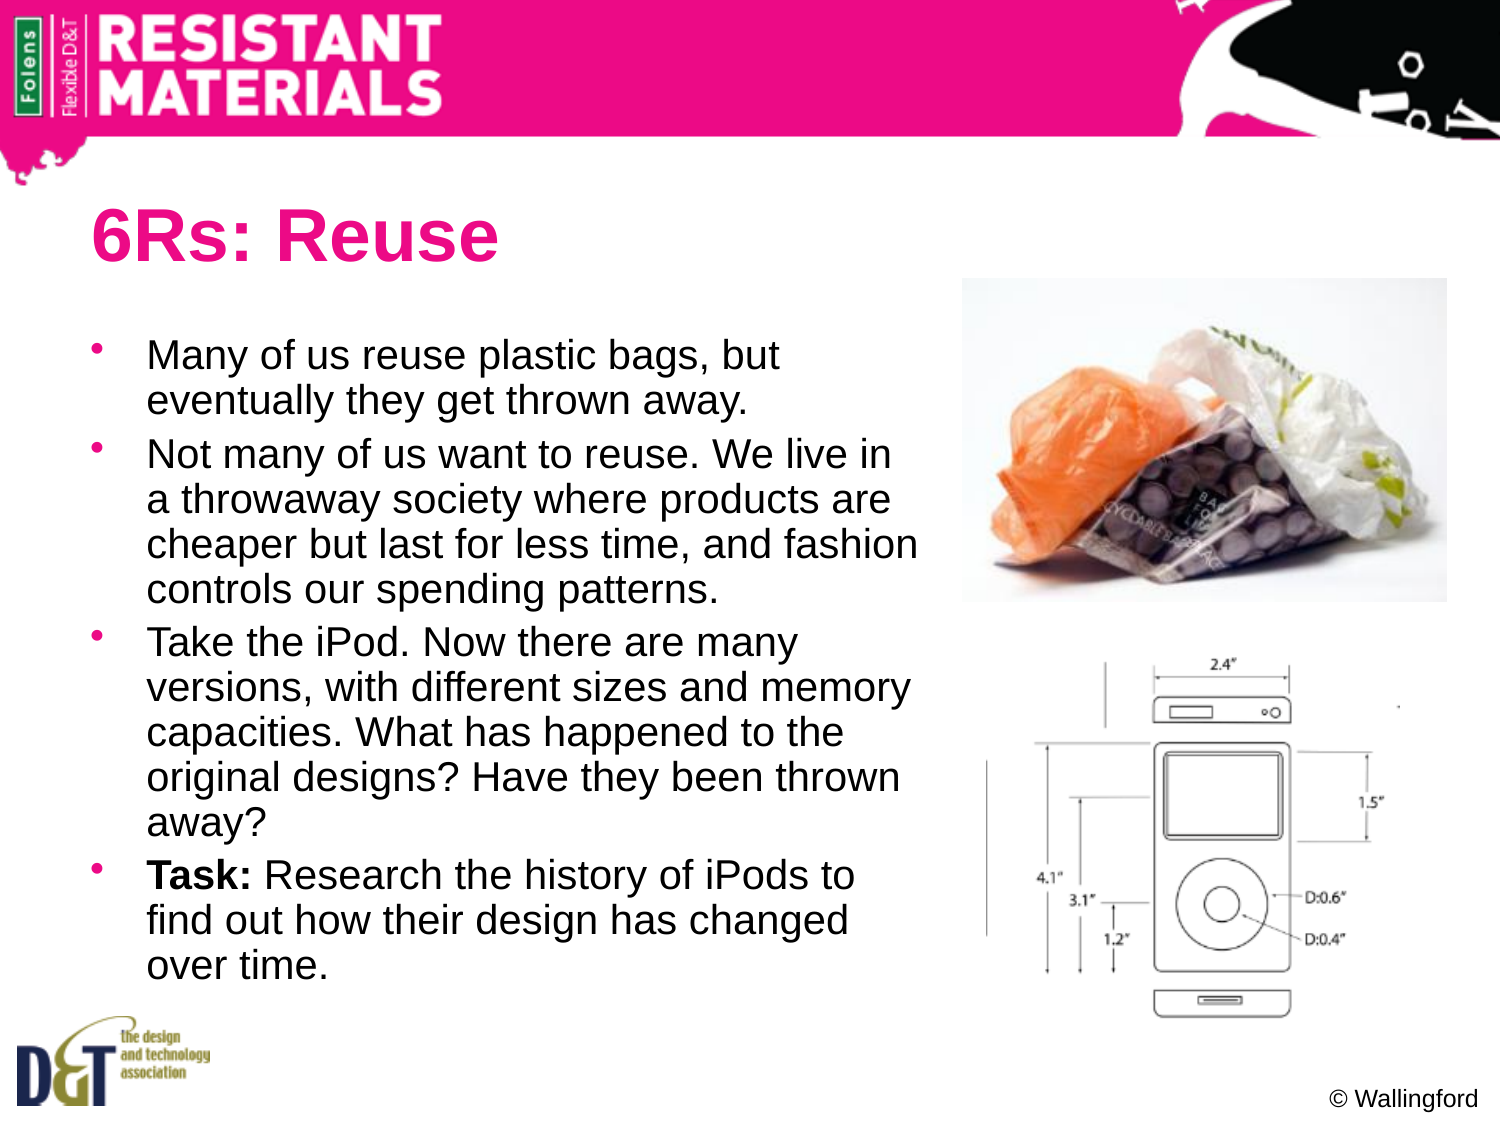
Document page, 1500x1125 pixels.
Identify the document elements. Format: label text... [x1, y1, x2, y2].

text_box © Wallingford [1257, 1074, 1495, 1125]
list Many of us reuse plastic bags, but eventually they get thrown away. Not many of us want to reuse. We live in a throwaway society where products are cheaper but last for less time, and fashion controls our spending patterns. Take the iPod. Now there are many versions, with different sizes and memory capacities. What has happened to the original designs? Have they been thrown away? Task: Research the history of iPods to find out how their design has changed over time. [75, 326, 939, 1005]
picture [0, 0, 1500, 1125]
title 6Rs: Reuse [76, 160, 1427, 301]
